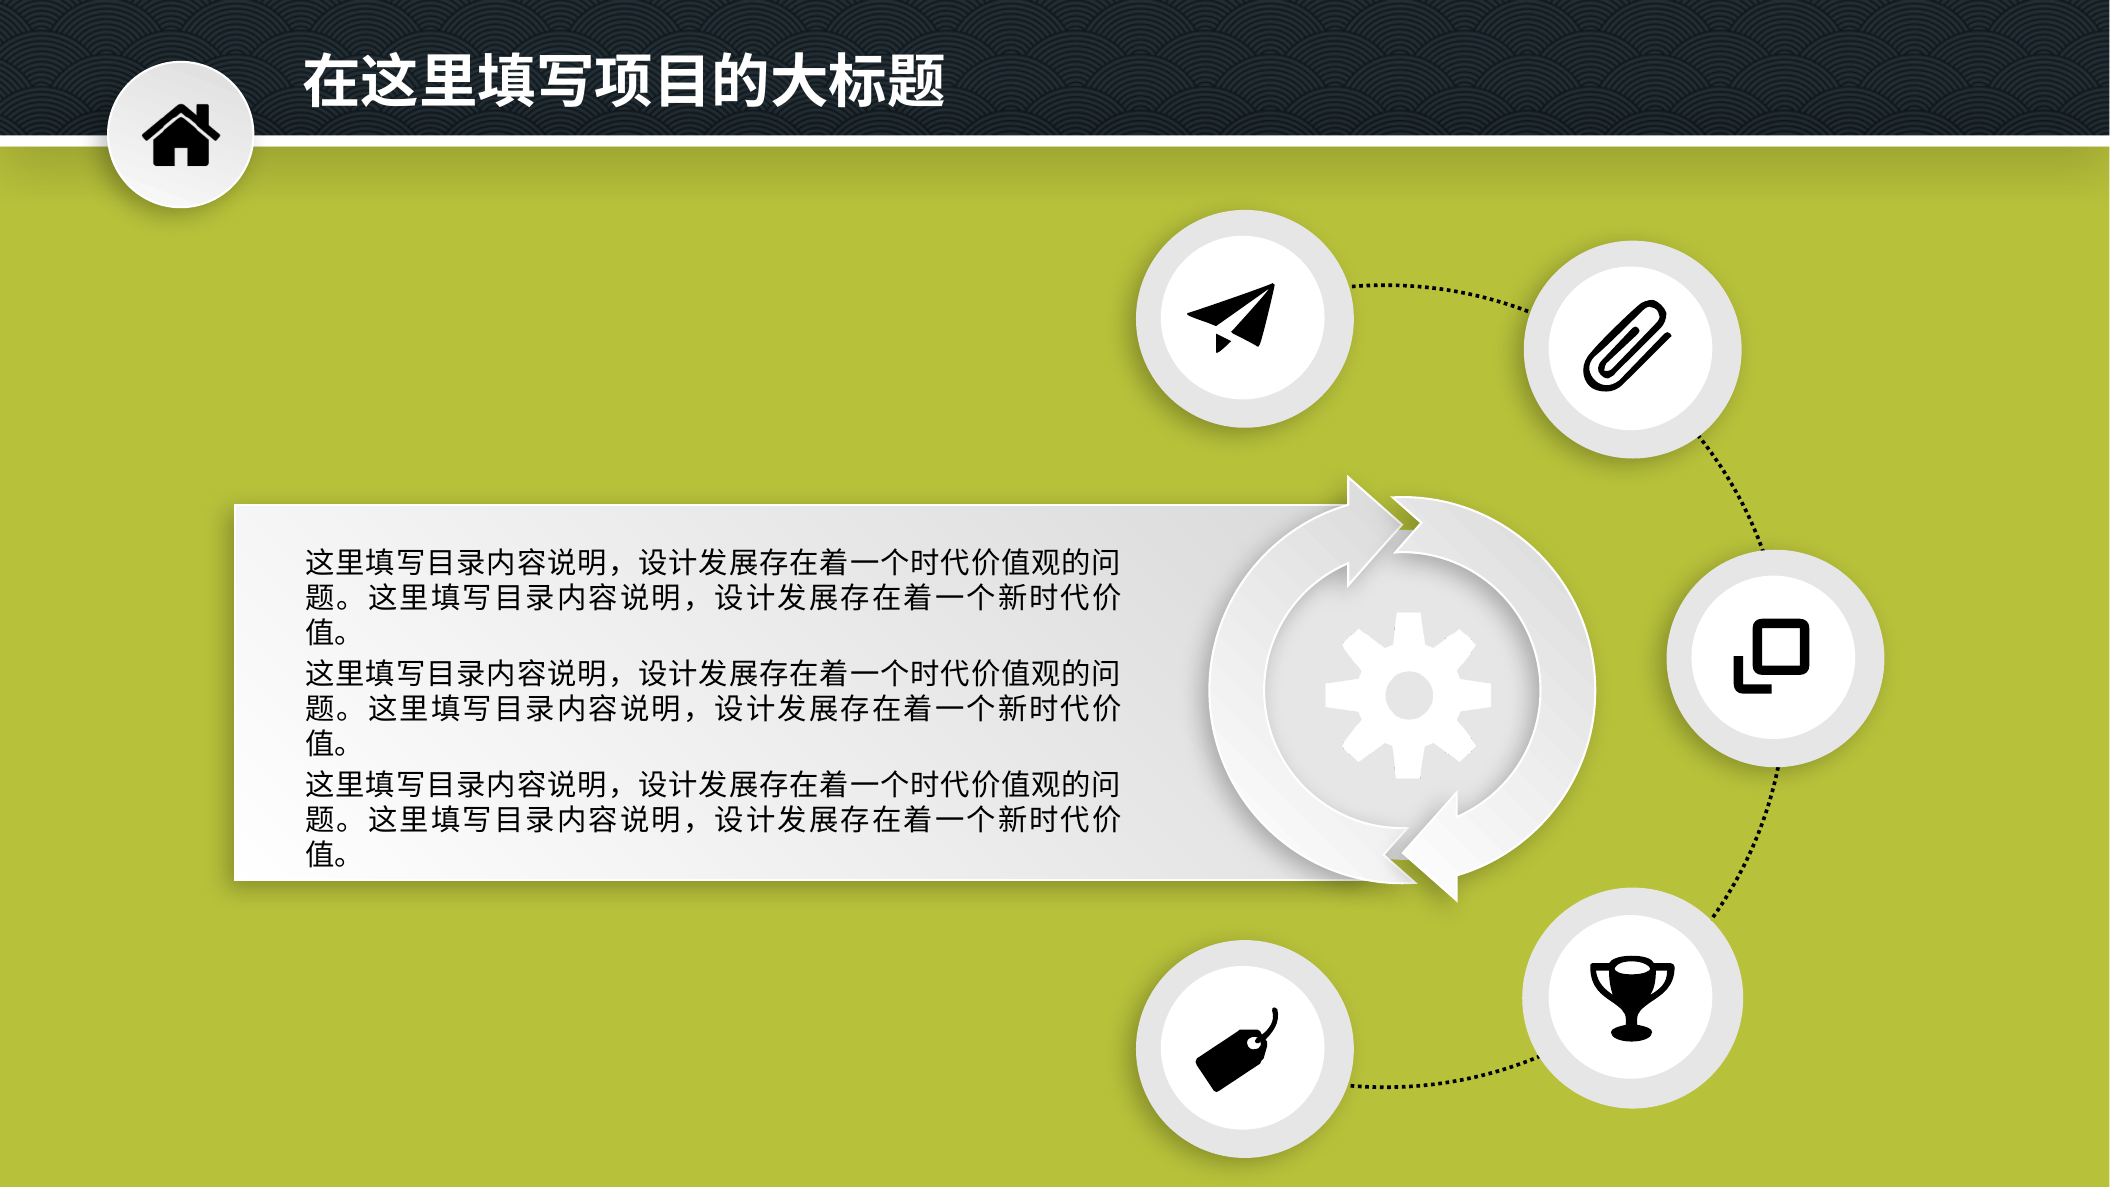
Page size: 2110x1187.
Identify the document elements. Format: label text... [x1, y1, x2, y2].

picture [0, 0, 2110, 1187]
text_box [234, 504, 1209, 881]
text_box [1691, 780, 1775, 889]
text_box 这里填写目录内容说明，设计发展存在着一个时代价值观的问题。这里填写目录内容说明，设计发展存在着一个新时代价值。 [290, 647, 1138, 758]
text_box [1135, 209, 1354, 428]
text_box [1354, 285, 1513, 334]
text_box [107, 61, 254, 208]
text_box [1523, 240, 1742, 459]
text_box 这里填写目录内容说明，设计发展存在着一个时代价值观的问题。这里填写目录内容说明，设计发展存在着一个新时代价值。 [290, 758, 1138, 879]
text_box [1672, 459, 1760, 549]
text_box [1209, 477, 1596, 901]
text_box 在这里填写项目的大标题 [276, 36, 972, 122]
text_box [1354, 1004, 1523, 1088]
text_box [1666, 549, 1885, 768]
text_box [1135, 940, 1354, 1158]
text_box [1523, 889, 1742, 1107]
text_box 这里填写目录内容说明，设计发展存在着一个时代价值观的问题。这里填写目录内容说明，设计发展存在着一个新时代价值。 [290, 536, 1138, 647]
